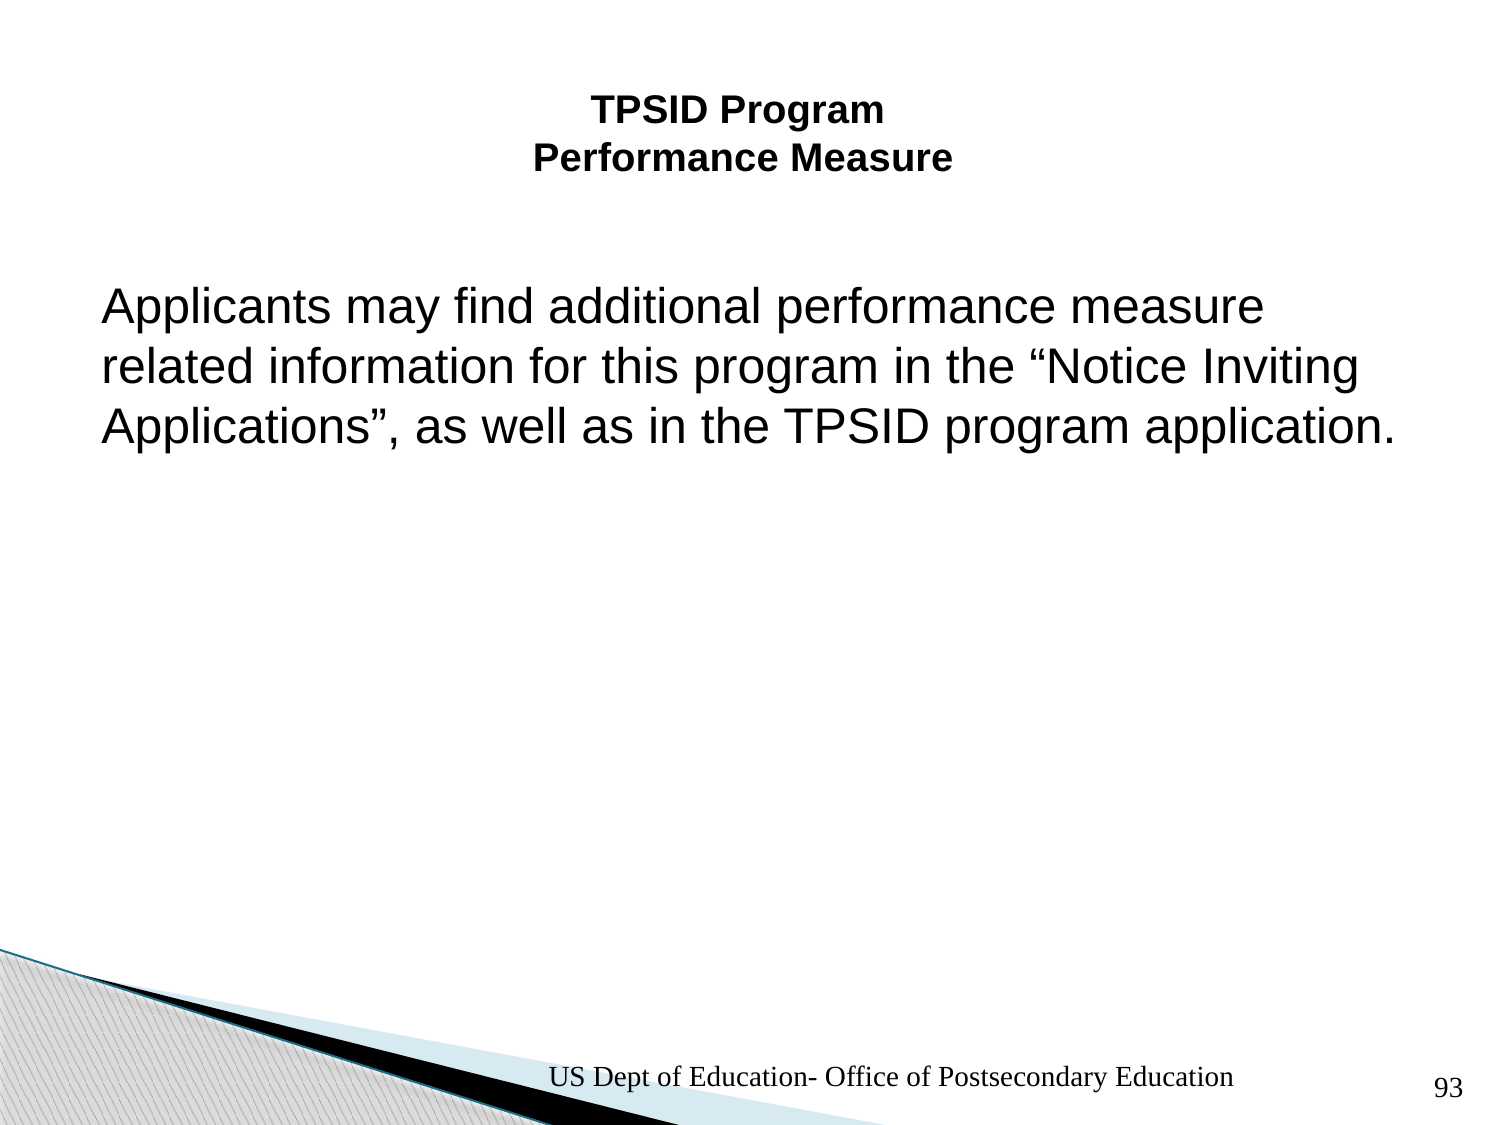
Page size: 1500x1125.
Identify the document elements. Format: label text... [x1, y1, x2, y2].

title TPSID Program Performance Measure [37, 75, 1450, 188]
slide_number 93 [1418, 1051, 1479, 1112]
list Applicants may find additional performance measure related information for this program in the “Notice Inviting Applications”, as well as in the TPSID program application. [68, 212, 1419, 955]
footer US Dept of Education- Office of Postsecondary Education [262, 1050, 1250, 1100]
